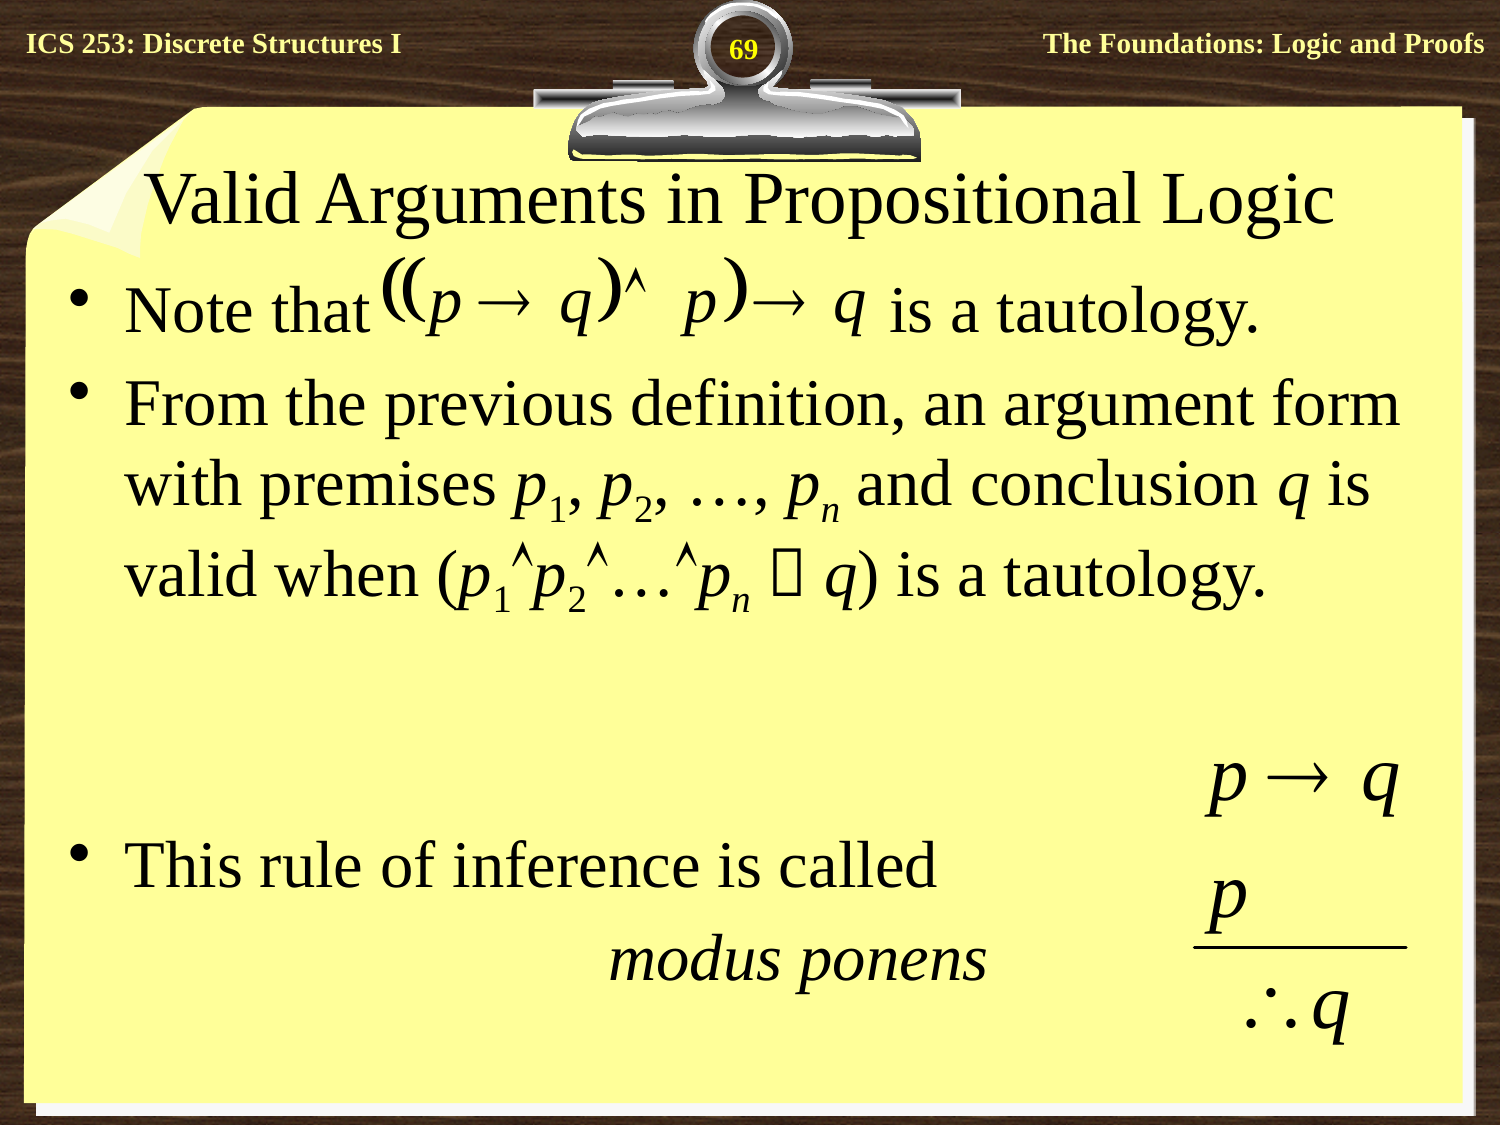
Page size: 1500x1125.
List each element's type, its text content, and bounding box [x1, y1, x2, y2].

picture [0, 0, 1500, 1125]
slide_number 69 [423, 5, 774, 91]
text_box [1181, 724, 1424, 1059]
list Note that is a tautology. From the previous definition, an argument form with premises p1, p2, …, pn and conclusion q is valid when (p1p2…pn  q) is a tautology. This rule of inference is called modus ponens [53, 257, 1431, 1079]
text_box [371, 255, 879, 351]
title Valid Arguments in Propositional Logic [77, 140, 1403, 246]
